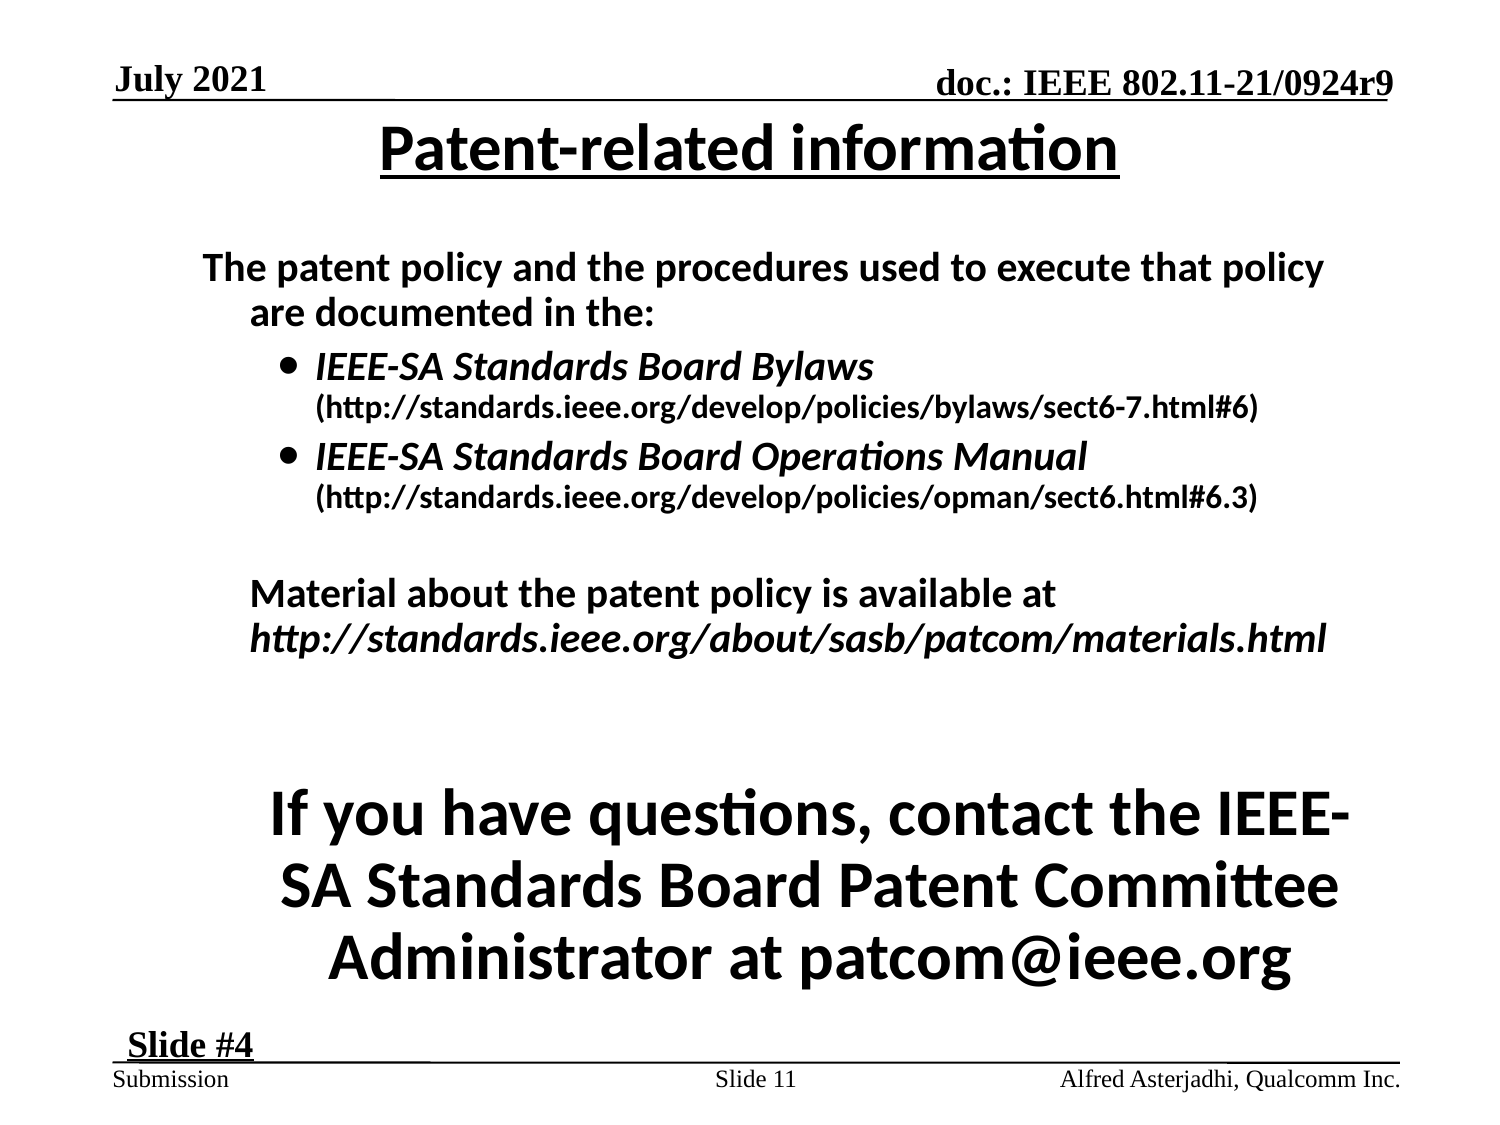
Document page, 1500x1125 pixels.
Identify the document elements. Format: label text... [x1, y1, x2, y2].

text_box Slide #4 [112, 1012, 269, 1073]
list The patent policy and the procedures used to execute that policy are documented in the: IEEE-SA Standards Board Bylaws (http://standards.ieee.org/develop/policies/bylaws/sect6-7.html#6) IEEE-SA Standards Board Operations Manual (http://standards.ieee.org/develop/policies/opman/sect6.html#6.3) Material about the patent policy is available at http://standards.ieee.org/about/sasb/patcom/materials.html If you have questions, contact the IEEE-SA Standards Board Patent Committee Administrator at patcom@ieee.org [112, 237, 1388, 913]
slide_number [114, 54, 493, 100]
slide_number Slide 11 [712, 1061, 800, 1123]
title Patent-related information [112, 112, 1388, 176]
footer Alfred Asterjadhi, Qualcomm Inc. [878, 1061, 1402, 1093]
